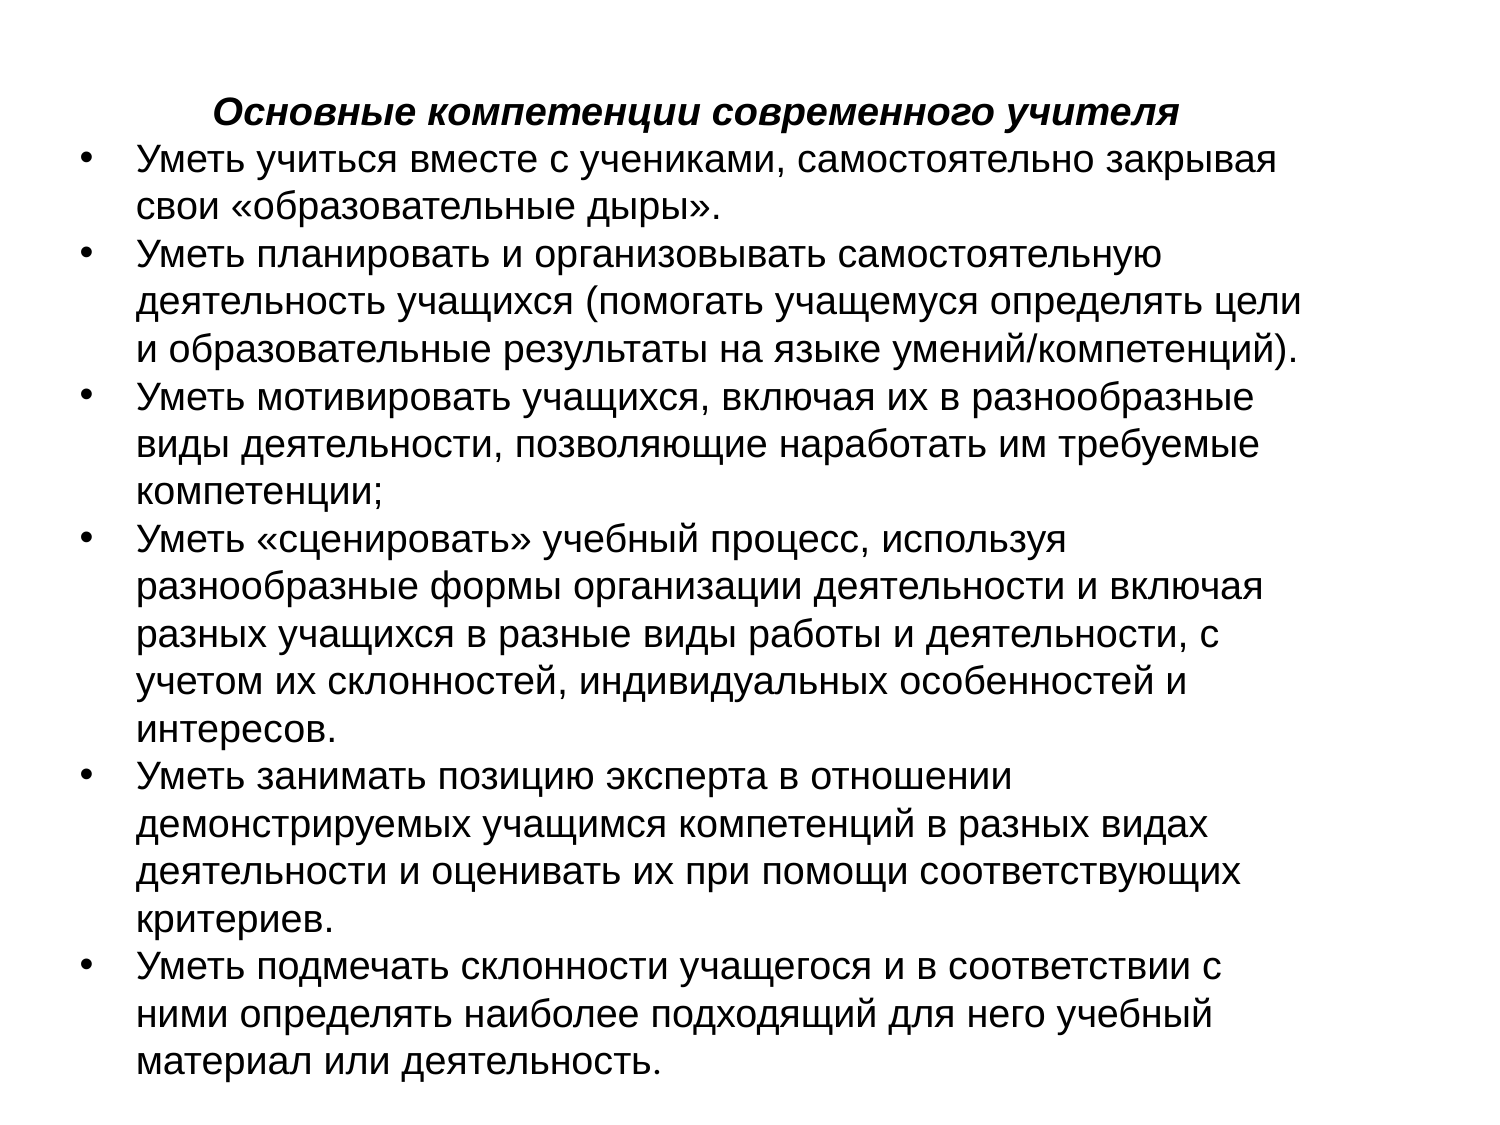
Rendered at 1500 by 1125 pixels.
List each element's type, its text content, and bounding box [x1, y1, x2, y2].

text_box Основные компетенции современного учителя Уметь учиться вместе с учениками, самостоятельно закрывая свои «образовательные дыры». Уметь планировать и организовывать самостоятельную деятельность учащихся (помогать учащемуся определять цели и образовательные результаты на языке умений/компетенций). Уметь мотивировать учащихся, включая их в разнообразные виды деятельности, позволяющие наработать им требуемые компетенции; Уметь «сценировать» учебный процесс, используя разнообразные формы организации деятельности и включая разных учащихся в разные виды работы и деятельности, с учетом их склонностей, индивидуальных особенностей и интересов. Уметь занимать позицию эксперта в отношении демонстрируемых учащимся компетенций в разных видах деятельности и оценивать их при помощи соответствующих критериев. Уметь подмечать склонности учащегося и в соответствии с ними определять наиболее подходящий для него учебный материал или деятельность. [64, 78, 1329, 1125]
